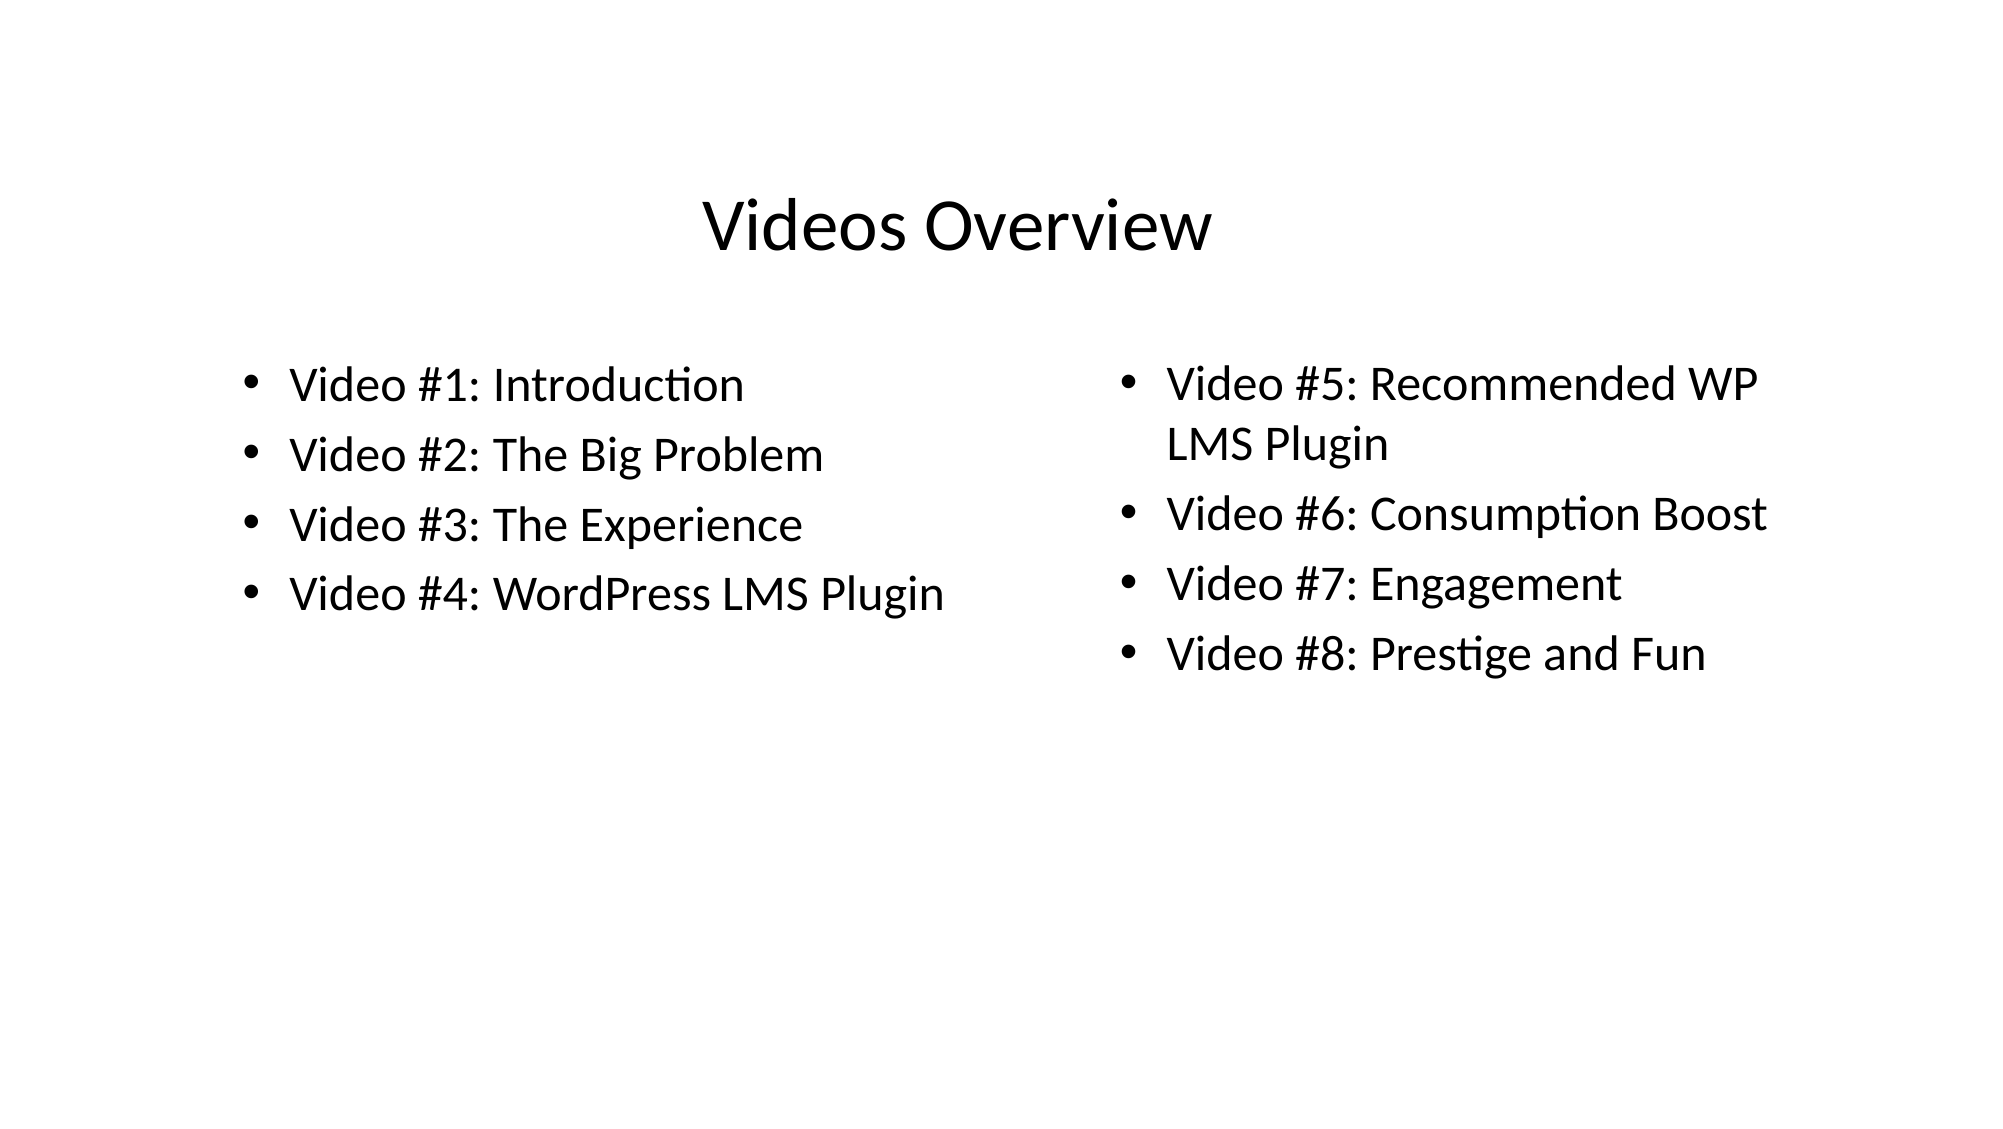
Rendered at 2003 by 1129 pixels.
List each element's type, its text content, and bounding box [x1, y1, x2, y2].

list Video #1: Introduction Video #2: The Big Problem Video #3: The Experience Video #4: WordPress LMS Plugin [188, 343, 1065, 858]
text_box Videos Overview [687, 168, 1228, 273]
text_box Video #5: Recommended WP LMS Plugin Video #6: Consumption Boost Video #7: Engagement Video #8: Prestige and Fun [1065, 343, 1828, 892]
